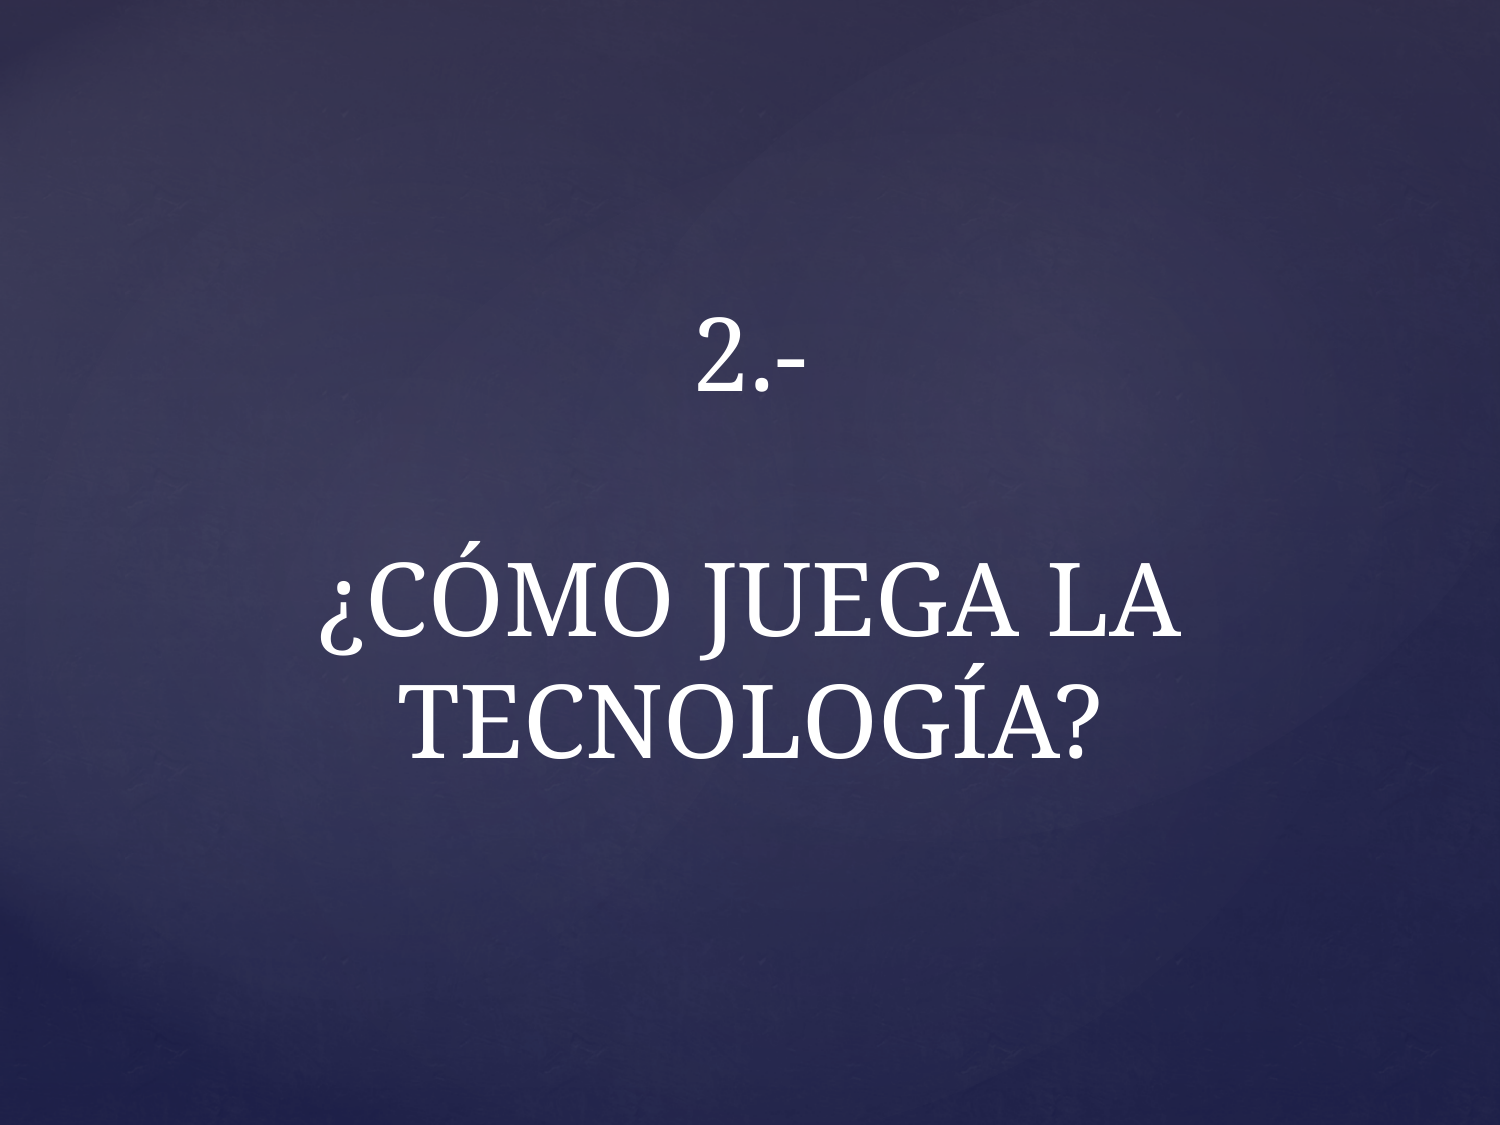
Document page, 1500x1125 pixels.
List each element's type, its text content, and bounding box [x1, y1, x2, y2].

title 2.- ¿CÓMO JUEGA LA TECNOLOGÍA? [75, 45, 1425, 787]
